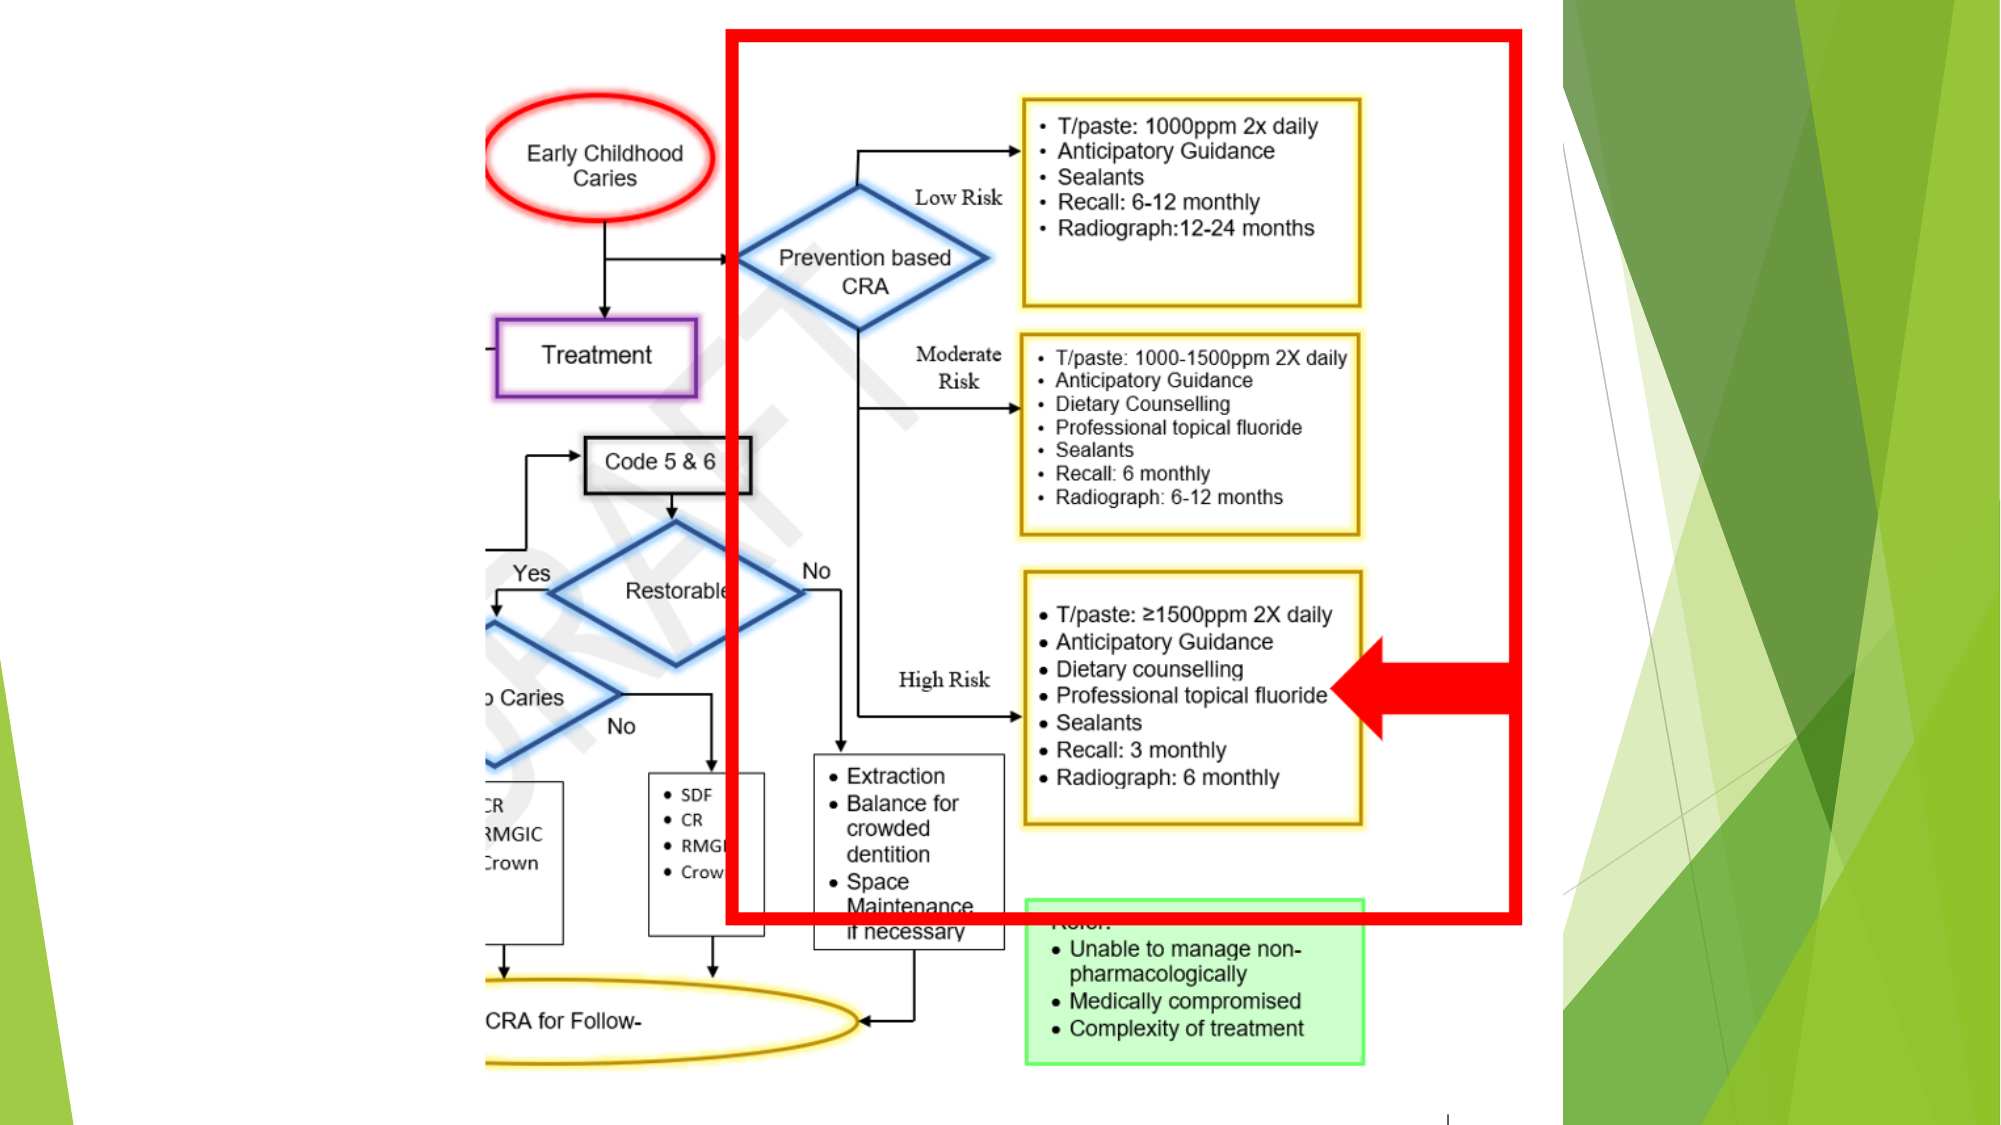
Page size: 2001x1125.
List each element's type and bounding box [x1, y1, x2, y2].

picture [437, 0, 1563, 1125]
